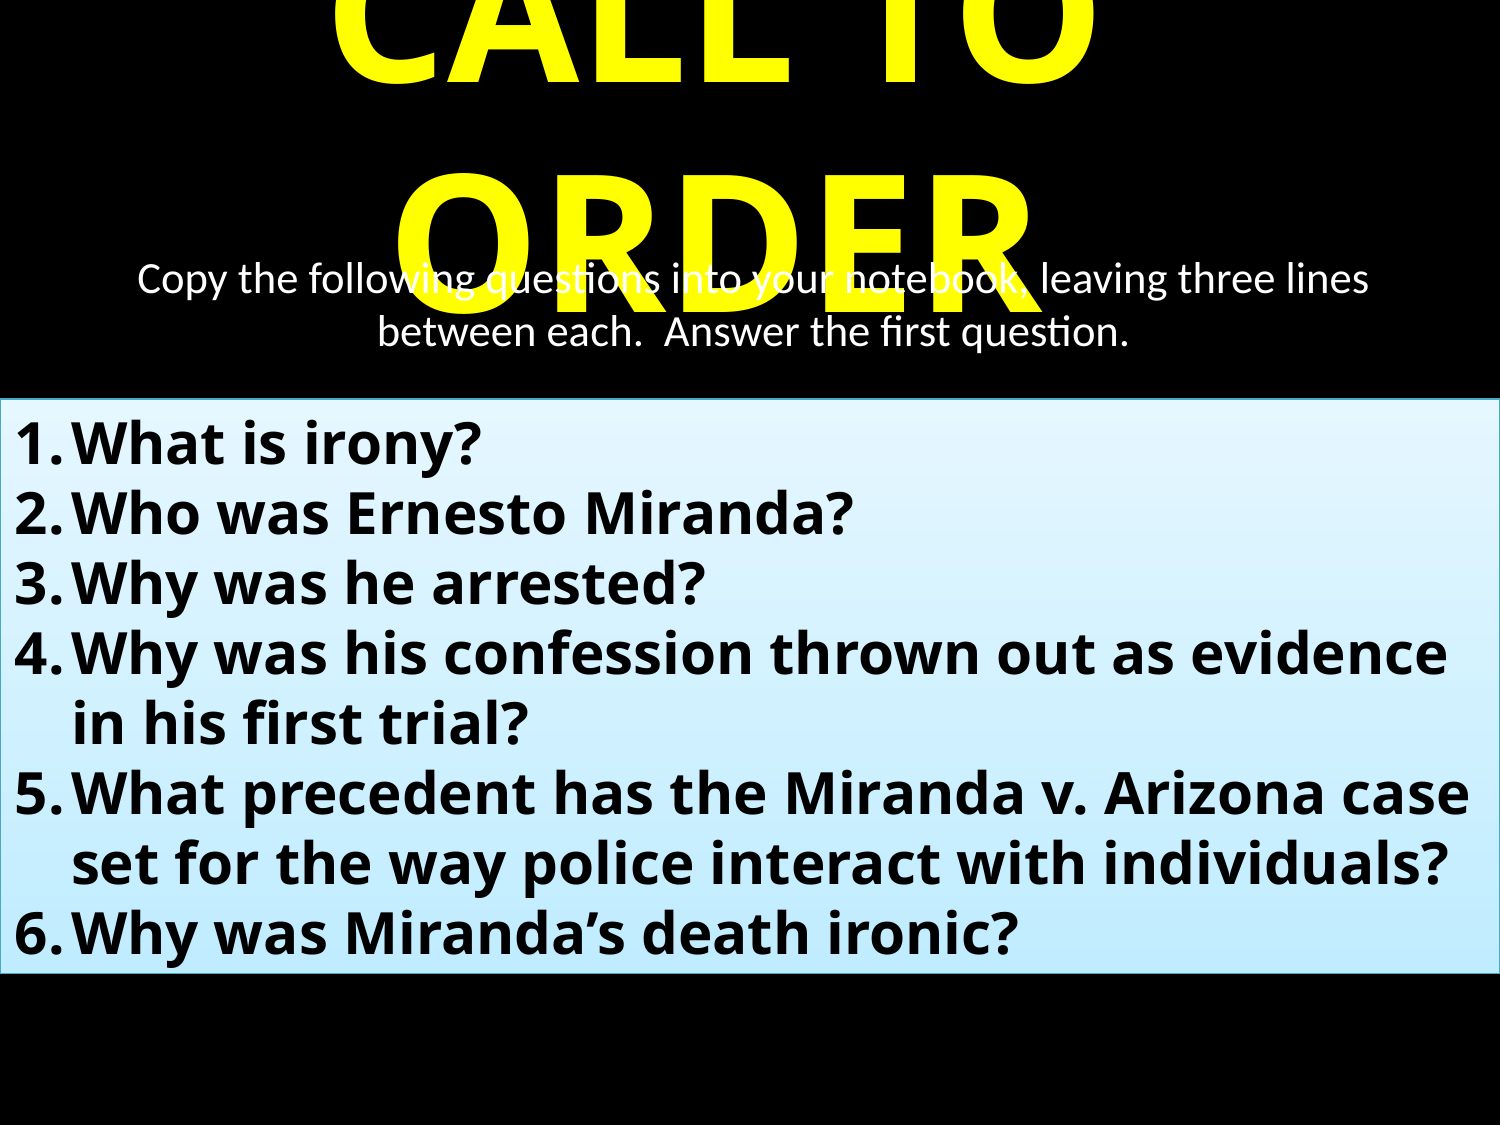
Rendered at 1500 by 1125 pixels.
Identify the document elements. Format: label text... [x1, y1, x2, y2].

text_box What is irony? Who was Ernesto Miranda? Why was he arrested? Why was his confession thrown out as evidence in his first trial? What precedent has the Miranda v. Arizona case set for the way police interact with individuals? Why was Miranda’s death ironic? [0, 398, 1500, 974]
title CALL TO ORDER [77, 0, 1353, 241]
subtitle Copy the following questions into your notebook, leaving three lines between each. Answer the first question. [40, 241, 1468, 365]
